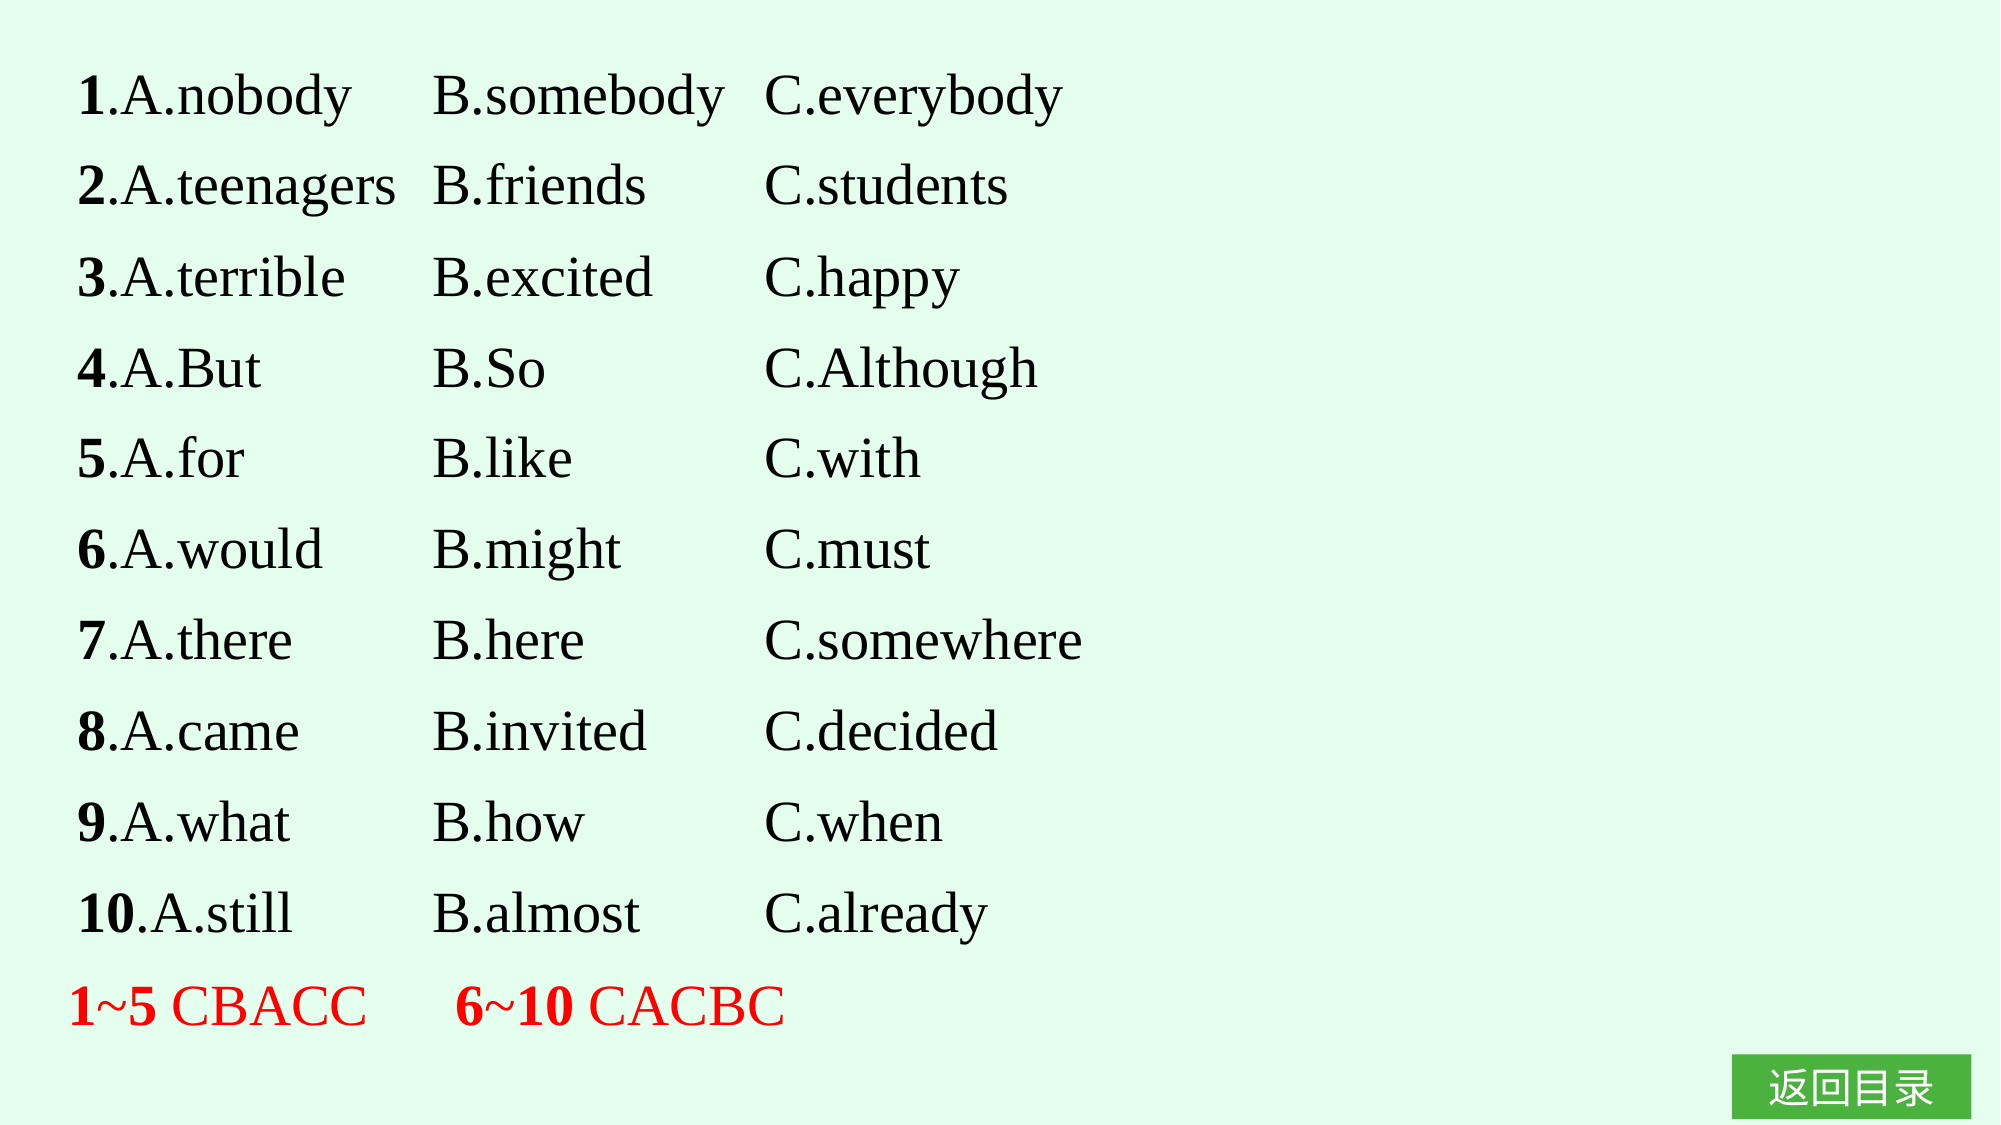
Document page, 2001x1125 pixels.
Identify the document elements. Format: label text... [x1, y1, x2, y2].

text_box 1~5 CBACC 6~10 CACBC [52, 938, 816, 1045]
text_box 1.A.nobody B.somebody C.everybody 2.A.teenagers B.friends C.students 3.A.terrible B.excited C.happy 4.A.But B.So C.Although 5.A.for B.like C.with 6.A.would B.might C.must 7.A.there B.here C.somewhere 8.A.came B.invited C.decided 9.A.what B.how C.when 10.A.still B.almost C.already [62, 27, 1938, 952]
